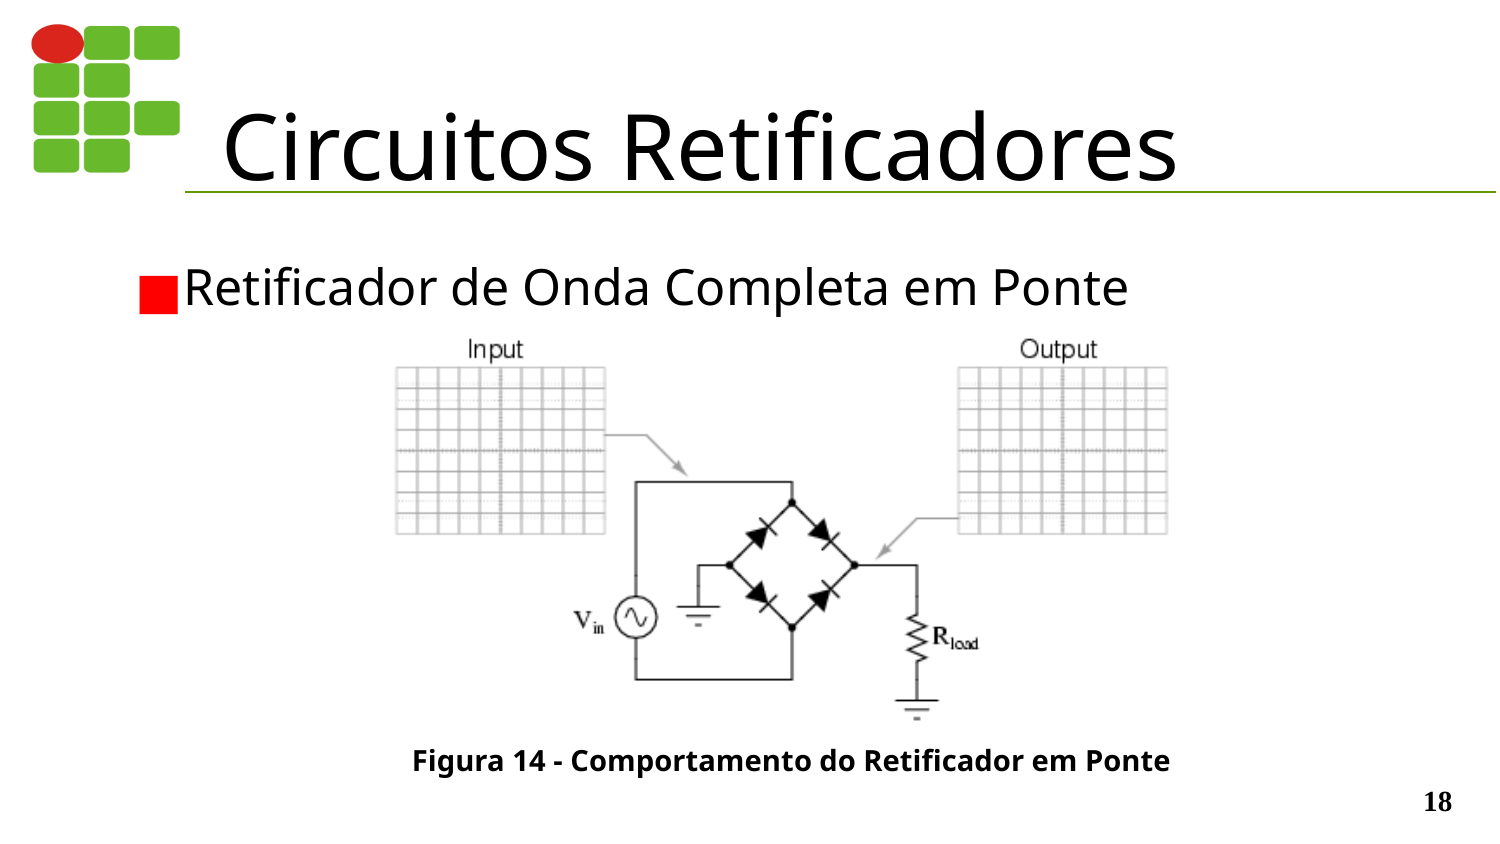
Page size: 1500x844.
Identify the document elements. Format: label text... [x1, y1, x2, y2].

picture [29, 23, 182, 174]
title Circuitos Retificadores [206, 26, 1468, 207]
text_box ‹#› [1155, 774, 1468, 825]
picture [390, 333, 1174, 726]
list Retificador de Onda Completa em Ponte Figura 14 - Comportamento do Retificador em Ponte [46, 248, 1469, 774]
